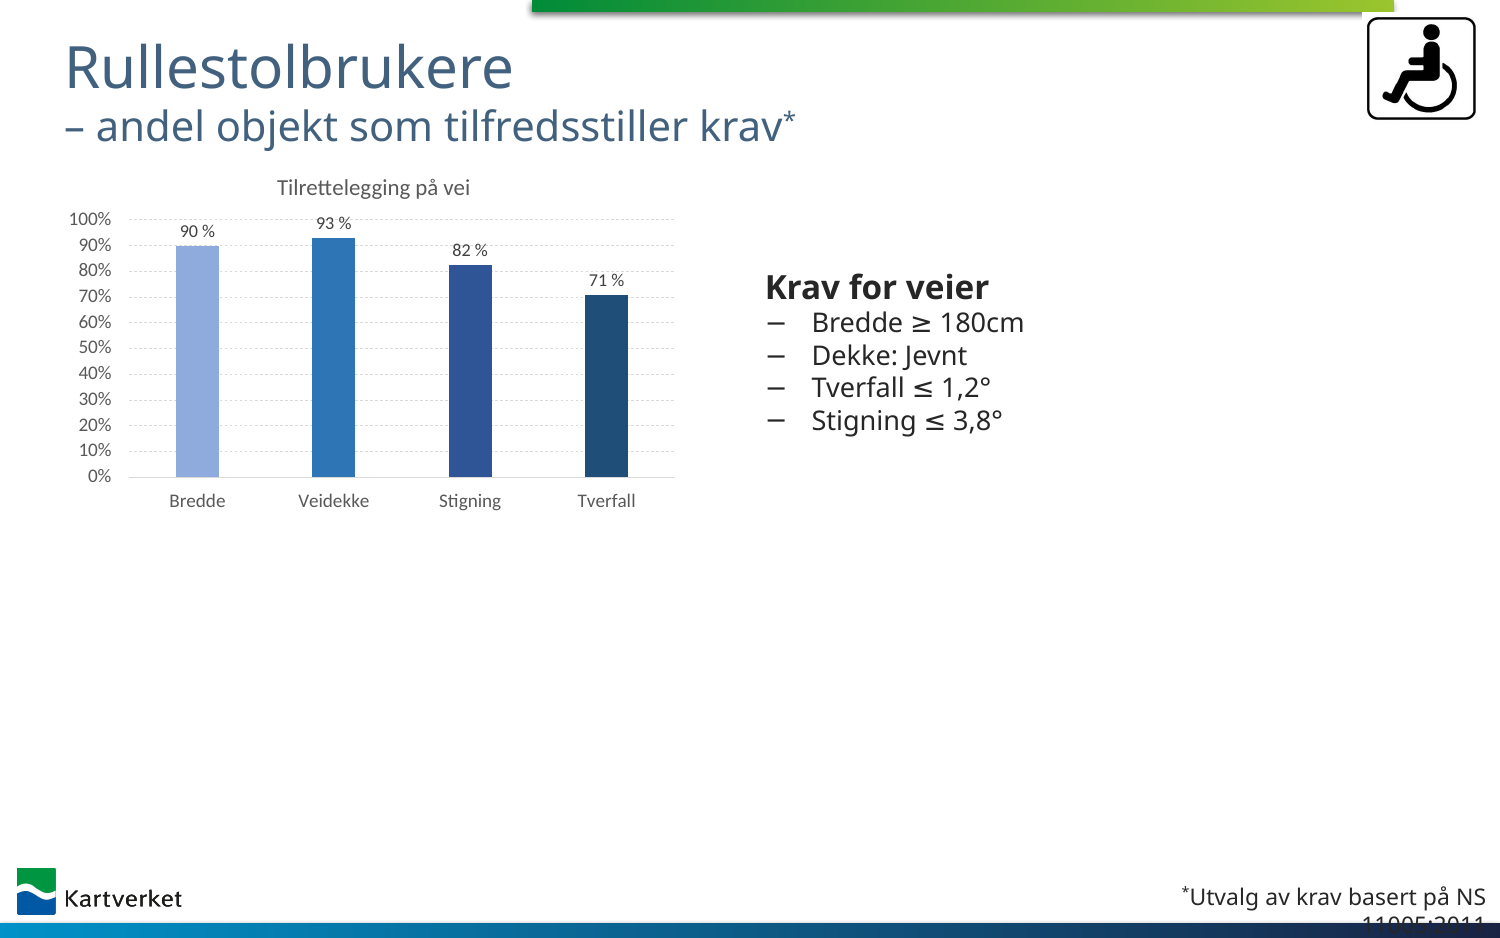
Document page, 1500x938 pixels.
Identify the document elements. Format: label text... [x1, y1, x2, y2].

text_box Krav for veier Bredde ≥ 180cm Dekke: Jevnt Tverfall ≤ 1,2° Stigning ≤ 3,8° [750, 258, 1234, 444]
text_box Rullestolbrukere – andel objekt som tilfredsstiller krav* [49, 25, 1431, 158]
text_box *Utvalg av krav basert på NS 11005:2011 [1068, 873, 1500, 938]
picture [1362, 12, 1481, 126]
picture [62, 166, 686, 519]
